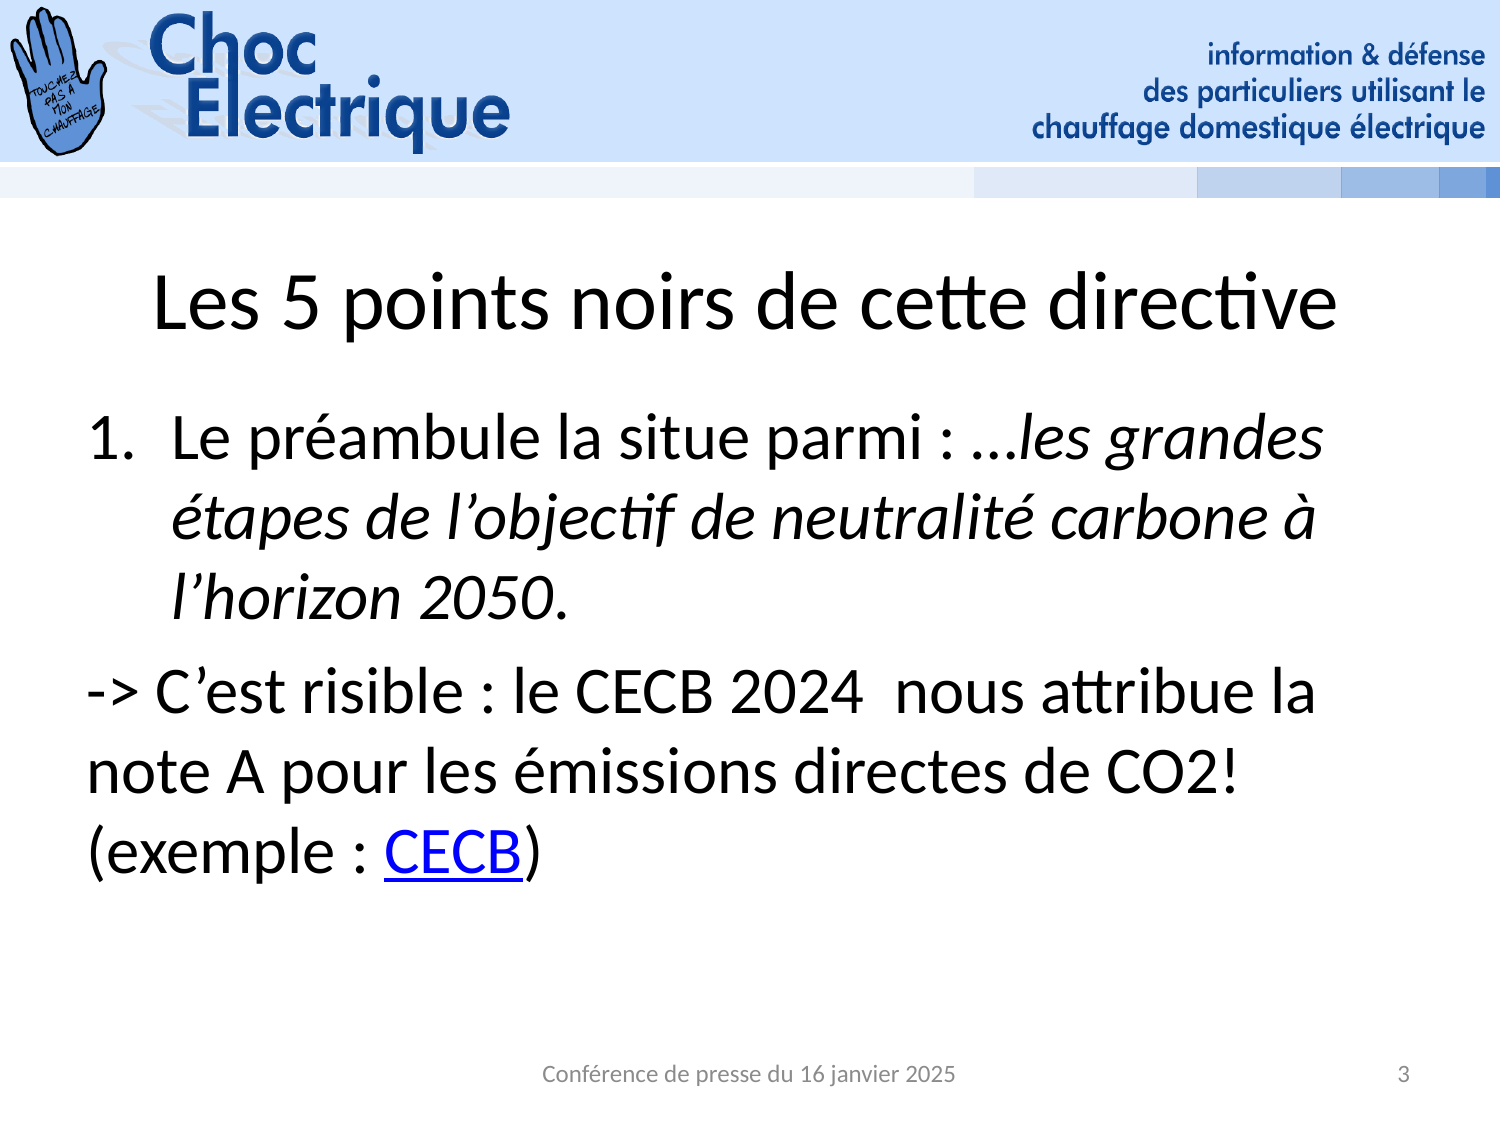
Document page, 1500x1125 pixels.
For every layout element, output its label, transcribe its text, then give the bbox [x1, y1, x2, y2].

list Le préambule la situe parmi : …les grandes étapes de l’objectif de neutralité carbone à l’horizon 2050. -> C’est risible : le CECB 2024 nous attribue la note A pour les émissions directes de CO2! (exemple : CECB) [71, 385, 1422, 934]
picture [0, 0, 1500, 210]
slide_number 3 [1074, 1042, 1425, 1103]
footer Conférence de presse du 16 janvier 2025 [512, 1042, 988, 1103]
title Les 5 points noirs de cette directive [71, 219, 1422, 374]
